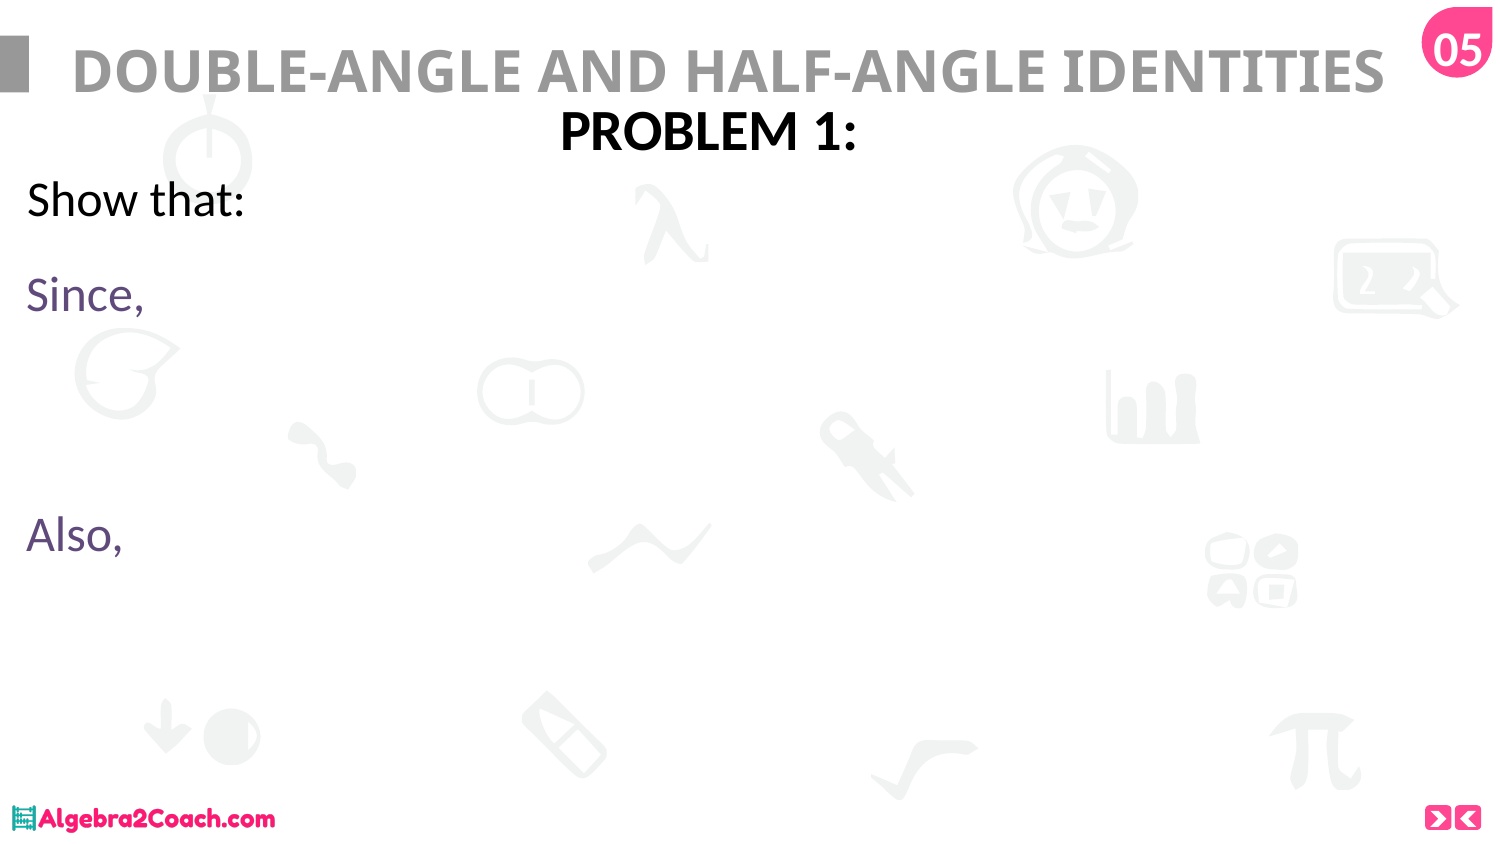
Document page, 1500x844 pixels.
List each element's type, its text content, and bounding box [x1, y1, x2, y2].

picture [10, 803, 277, 835]
title DOUBLE-ANGLE AND HALF-ANGLE IDENTITIES [37, 45, 1419, 92]
text_box 05 [1418, 9, 1500, 85]
text_box PROBLEM 1: [545, 85, 874, 170]
